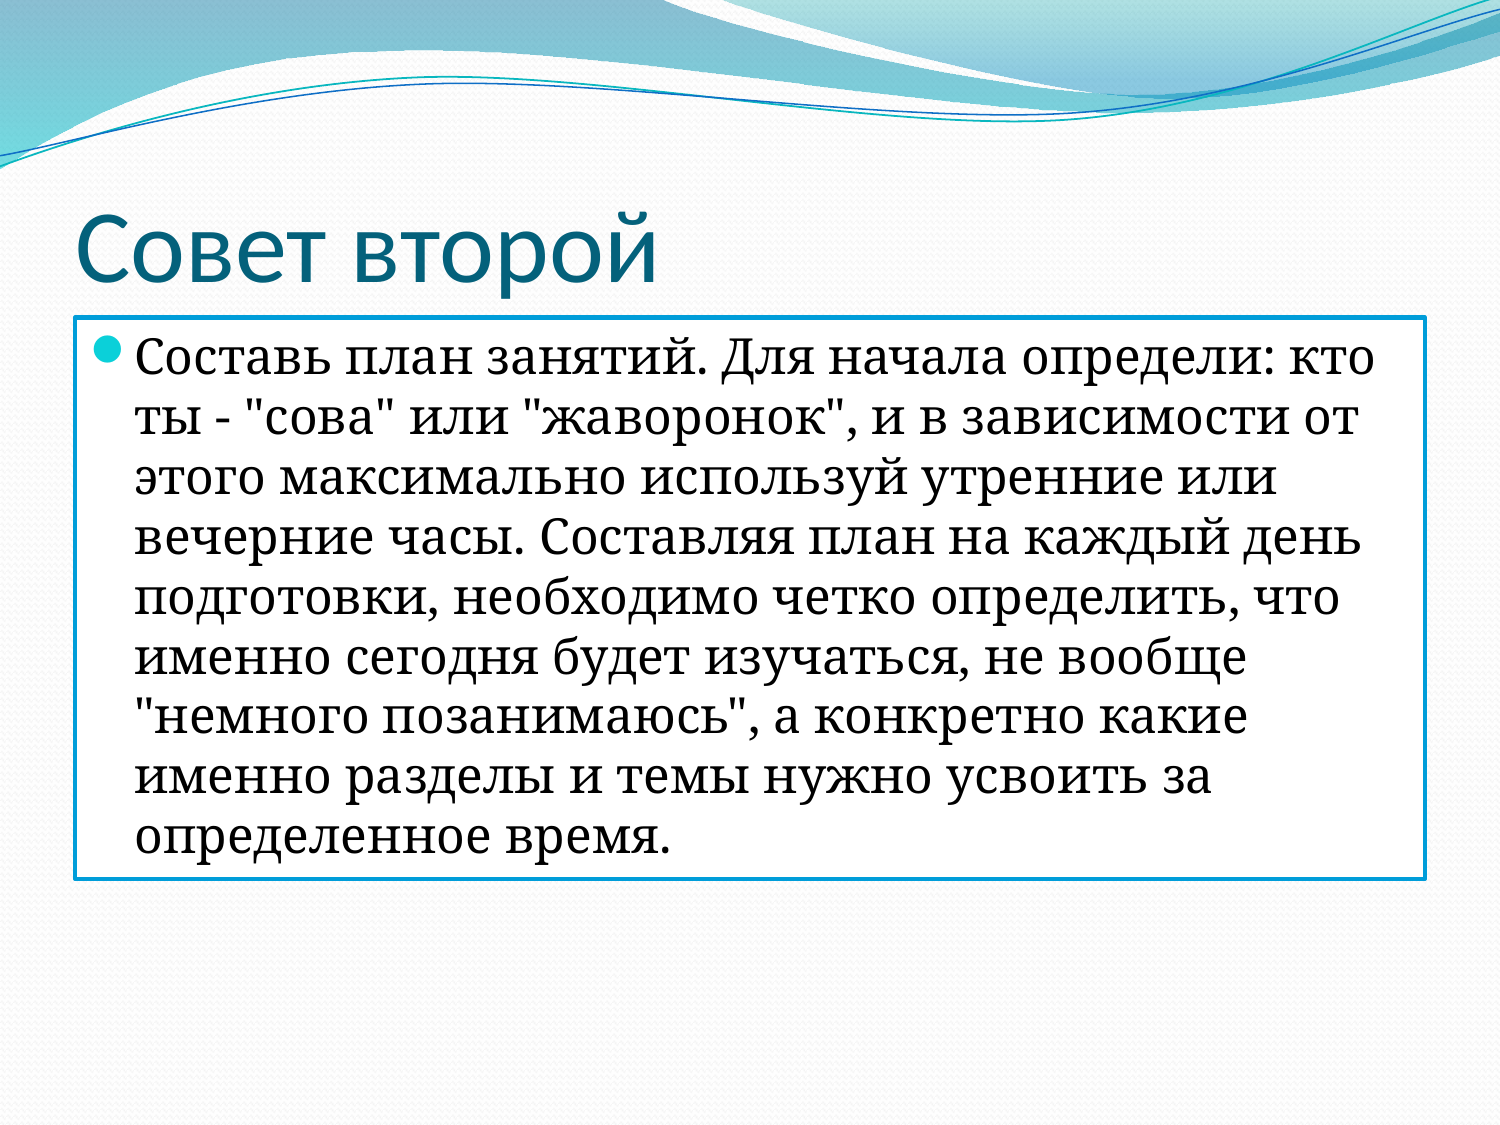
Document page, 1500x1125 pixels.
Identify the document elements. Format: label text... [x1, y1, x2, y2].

list Составь план занятий. Для начала определи: кто ты - "сова" или "жаворонок", и в зависимости от этого максимально используй утренние или вечерние часы. Составляя план на каждый день подготовки, необходимо четко определить, что именно сегодня будет изучаться, не вообще "немного позанимаюсь", а конкретно какие именно разделы и темы нужно усвоить за определенное время. [73, 315, 1427, 881]
title Совет второй [75, 115, 1425, 303]
